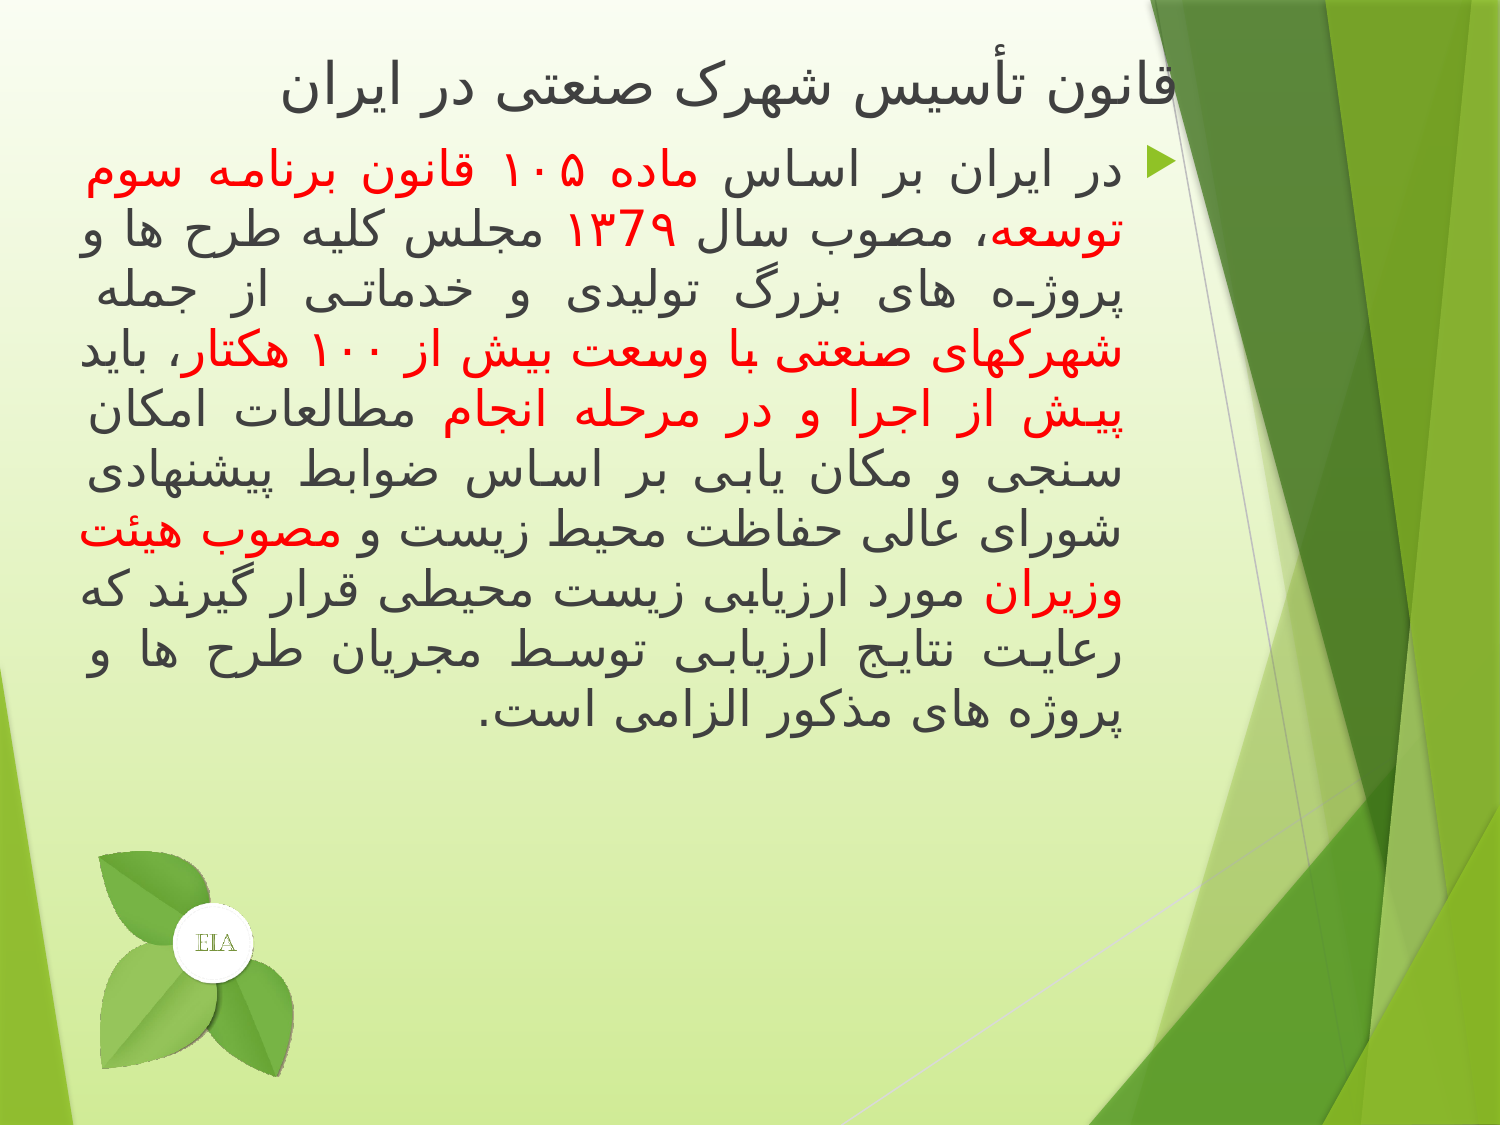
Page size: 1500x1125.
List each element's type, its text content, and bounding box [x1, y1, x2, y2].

picture [98, 843, 294, 1077]
list قانون تأسیس شهرک صنعتی در ایران در ایران بر اساس ماده ۱۰۵ قانون برنامه سوم توسعه، مصوب سال ۱۳7۹ مجلس کلیه طرح ها و پروژه های بزرگ تولیدی و خدماتی از جمله شهرکهای صنعتی با وسعت بیش از ۱۰۰ هکتار، باید پیش از اجرا و در مرحله انجام مطالعات امکان سنجی و مکان یابی بر اساس ضوابط پیشنهادی شورای عالی حفاظت محیط زیست و مصوب هیئت وزیران مورد ارزیابی زیست محیطی قرار گیرند که رعایت نتایج ارزیابی توسط مجریان طرح ها و پروژه های مذکور الزامی است. [63, 38, 1196, 1077]
